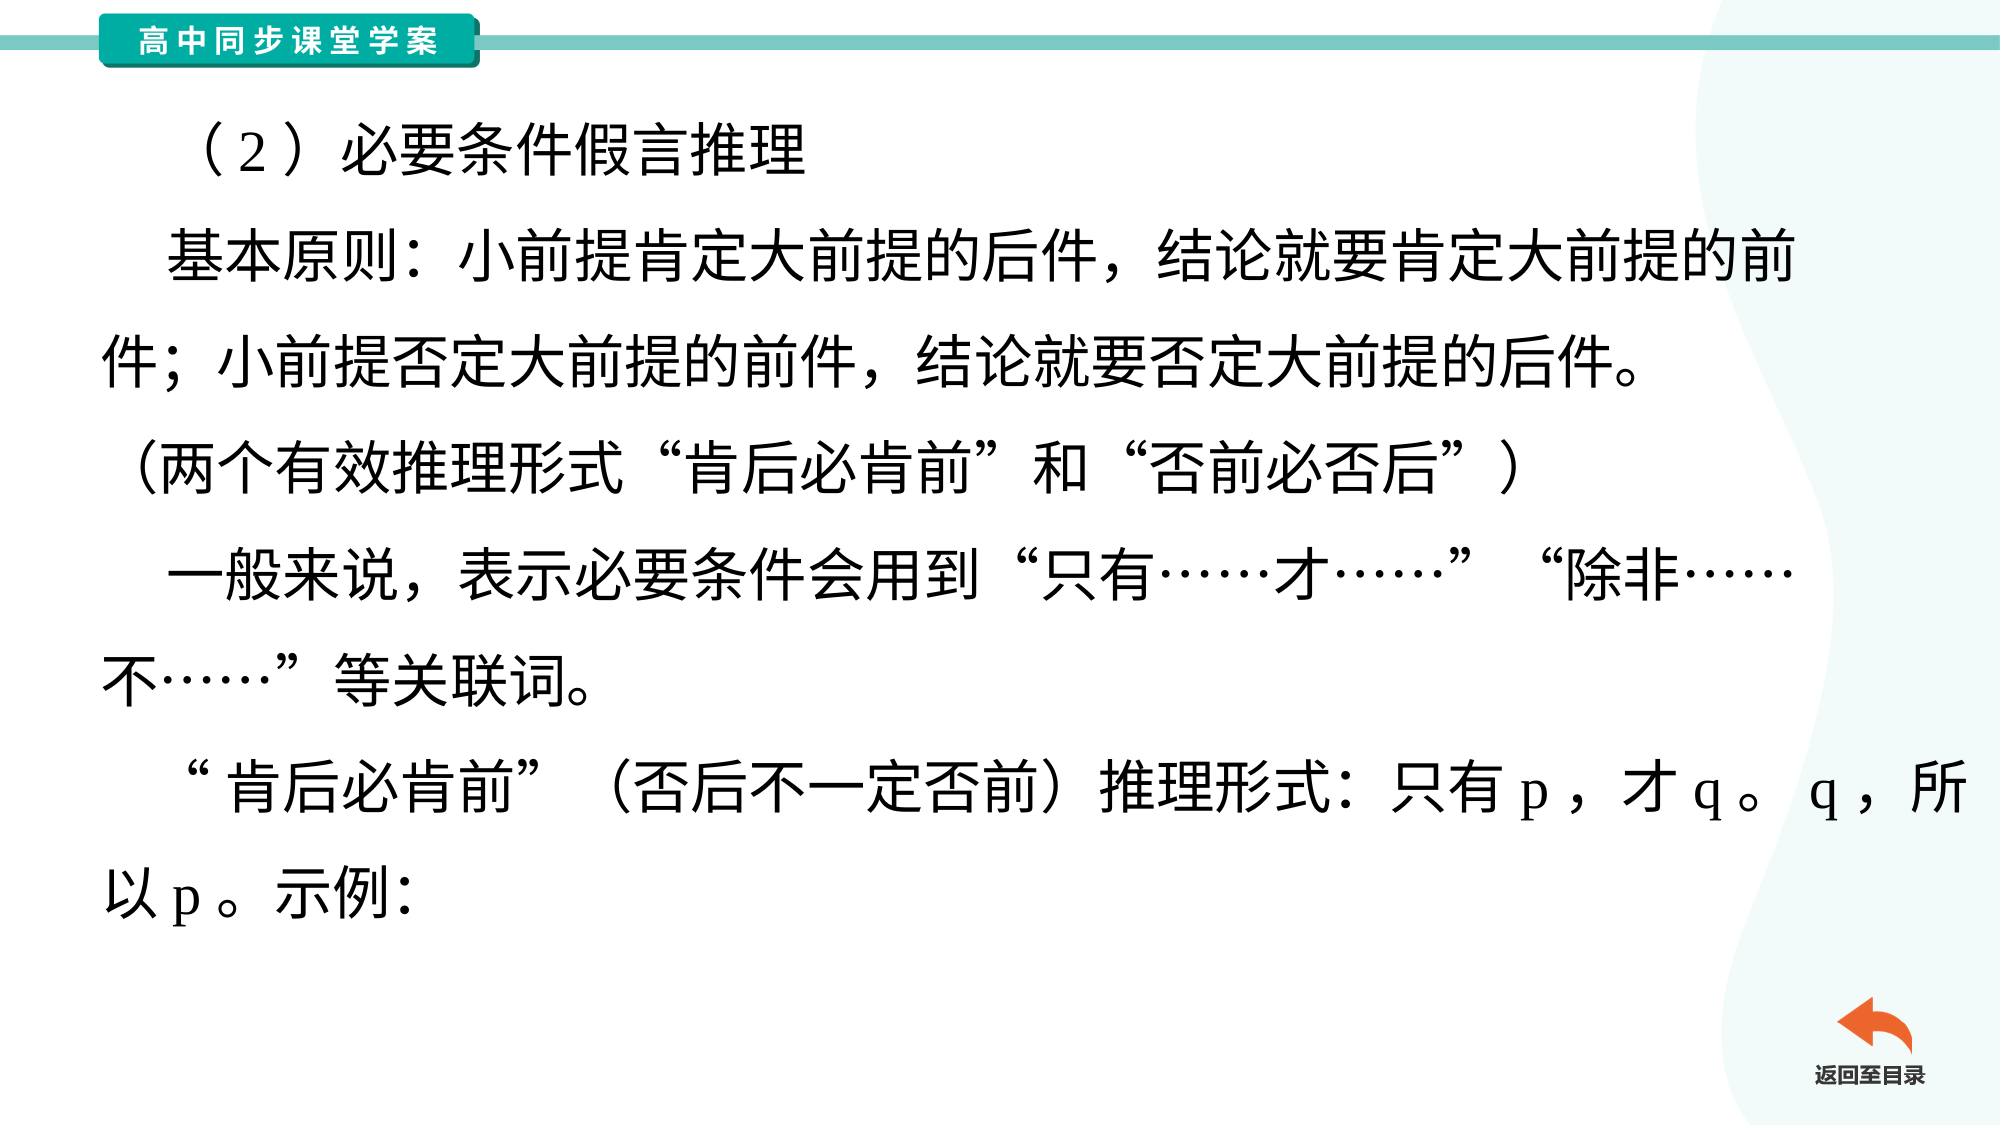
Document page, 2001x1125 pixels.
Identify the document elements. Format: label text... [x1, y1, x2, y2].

picture [0, 0, 2000, 1125]
text_box （2）必要条件假言推理 基本原则：小前提肯定大前提的后件，结论就要肯定大前提的前 件；小前提否定大前提的前件，结论就要否定大前提的后件。 （两个有效推理形式“肯后必肯前”和“否前必否后”） 一般来说，表示必要条件会用到“只有……才……”“除非…… 不……”等关联词。 “肯后必肯前”（否后不一定否前）推理形式：只有p，才q。q，所 以p。示例： [100, 76, 1899, 927]
